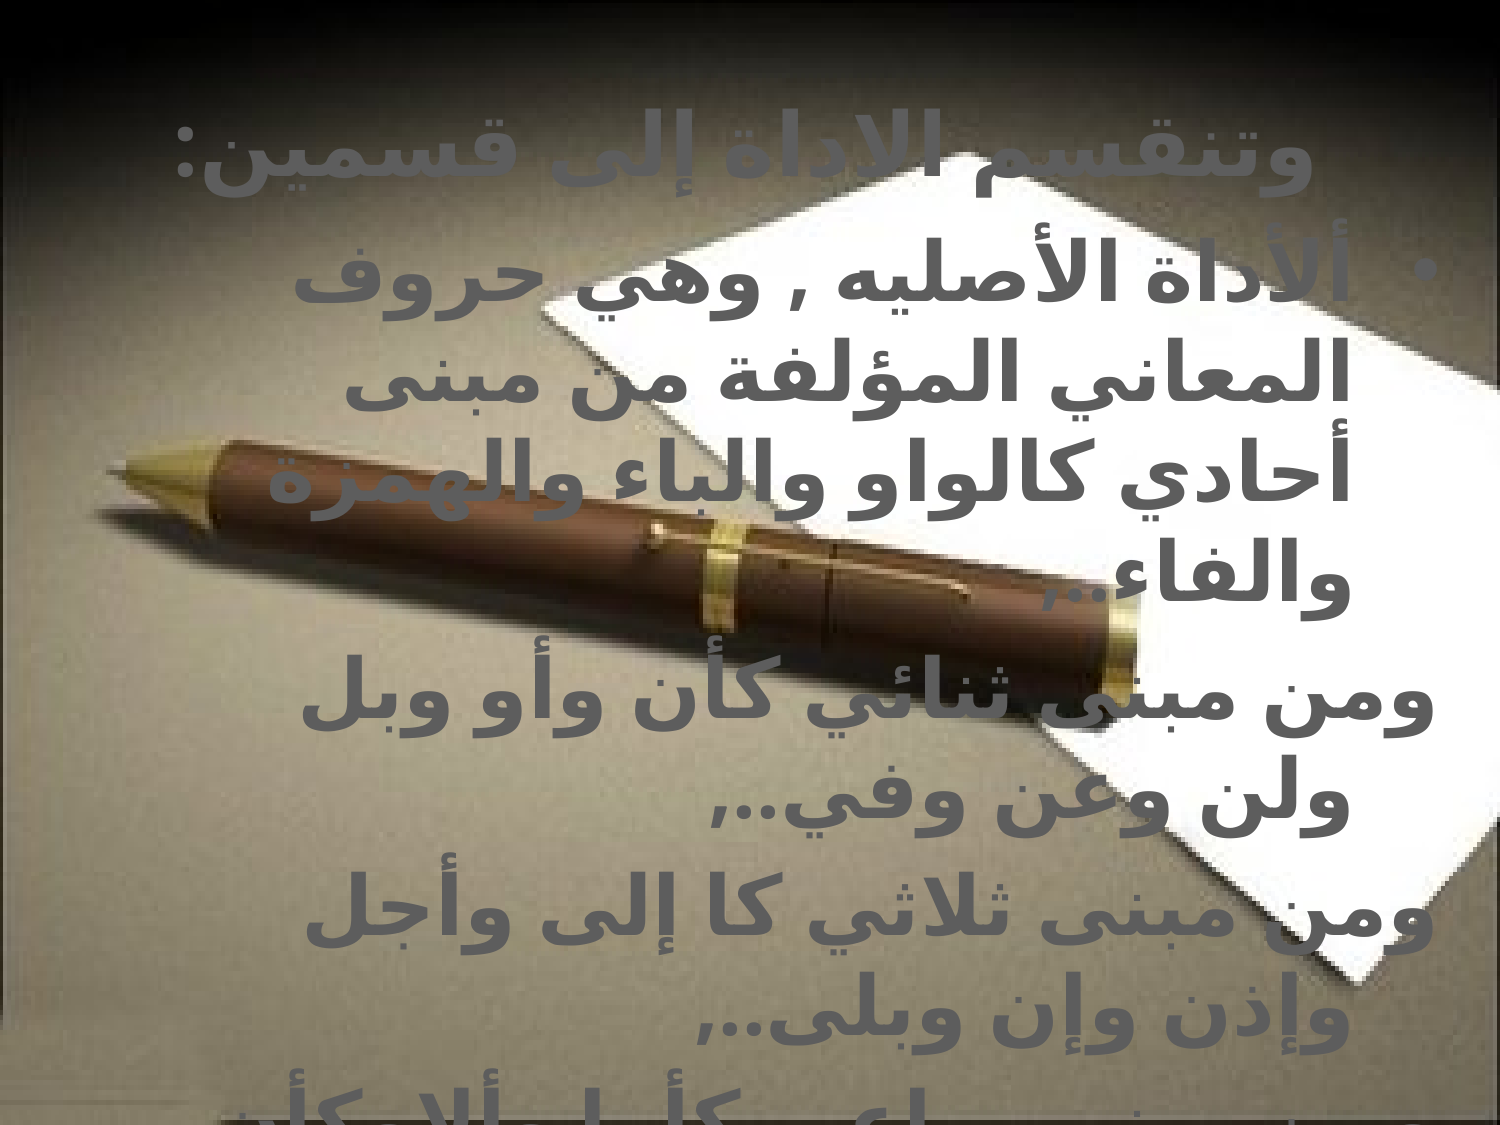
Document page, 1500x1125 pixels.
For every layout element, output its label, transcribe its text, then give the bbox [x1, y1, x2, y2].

title وتنقسم الاداة إلى قسمين: [70, 46, 1421, 235]
picture [0, 0, 1500, 1125]
list ألأداة الأصليه , وهي حروف المعاني المؤلفة من مبنى أحادي كالواو والباء والهمزة والفاء.., ومن مبنى ثنائي كأن وأو وبل ولن وعن وفي.., ومن مبنى ثلاثي كا إلى وأجل وإذن وإن وبلى.., ومن مبنى رباعي كأما وألاوكأن وحتى ولعل ولولا.., ومن مبنى خماسي نحو لكن. [105, 210, 1456, 954]
